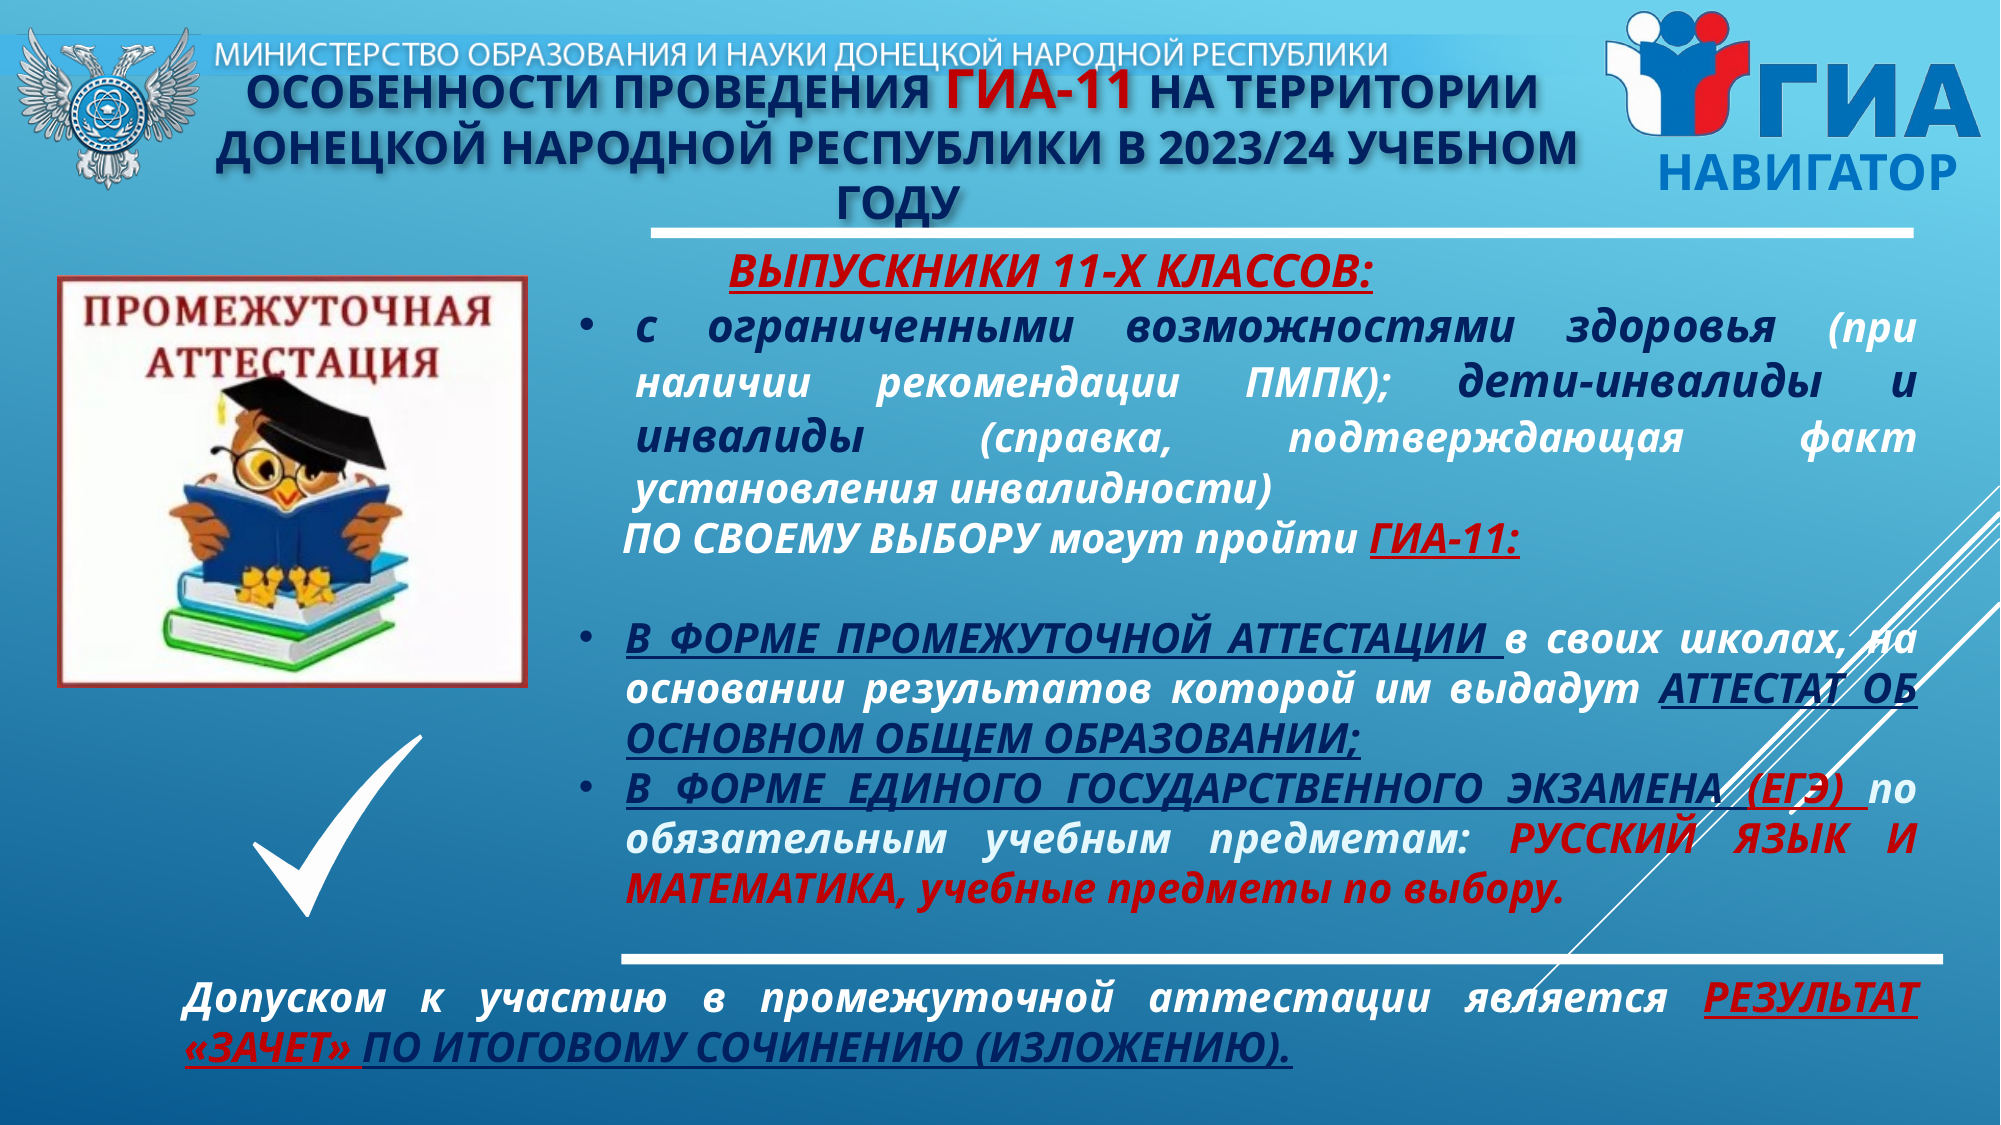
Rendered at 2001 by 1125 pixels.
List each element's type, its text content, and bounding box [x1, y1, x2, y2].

text_box ВЫПУСКНИКИ 11-Х КЛАССОВ: с ограниченными возможностями здоровья (при наличии рекомендации ПМПК); дети-инвалиды и инвалиды (справка, подтверждающая факт установления инвалидности) ПО СВОЕМУ ВЫБОРУ могут пройти ГИА-11: В ФОРМЕ ПРОМЕЖУТОЧНОЙ АТТЕСТАЦИИ в своих школах, на основании результатов которой им выдадут АТТЕСТАТ ОБ ОСНОВНОМ ОБЩЕМ ОБРАЗОВАНИИ; В ФОРМЕ ЕДИНОГО ГОСУДАРСТВЕННОГО ЭКЗАМЕНА (ЕГЭ) по обязательным учебным предметам: РУССКИЙ ЯЗЫК И МАТЕМАТИКА, учебные предметы по выбору. [564, 234, 1933, 953]
text_box Допуском к участию в промежуточной аттестации является РЕЗУЛЬТАТ «ЗАЧЕТ» ПО ИТОГОВОМУ СОЧИНЕНИЮ (ИЗЛОЖЕНИЮ). [170, 963, 1933, 1124]
picture [56, 275, 529, 688]
picture [0, 0, 2000, 196]
text_box [170, 776, 1587, 963]
text_box [650, 226, 1915, 234]
picture [252, 733, 423, 918]
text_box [1601, 7, 2000, 209]
text_box [1587, 953, 1945, 966]
